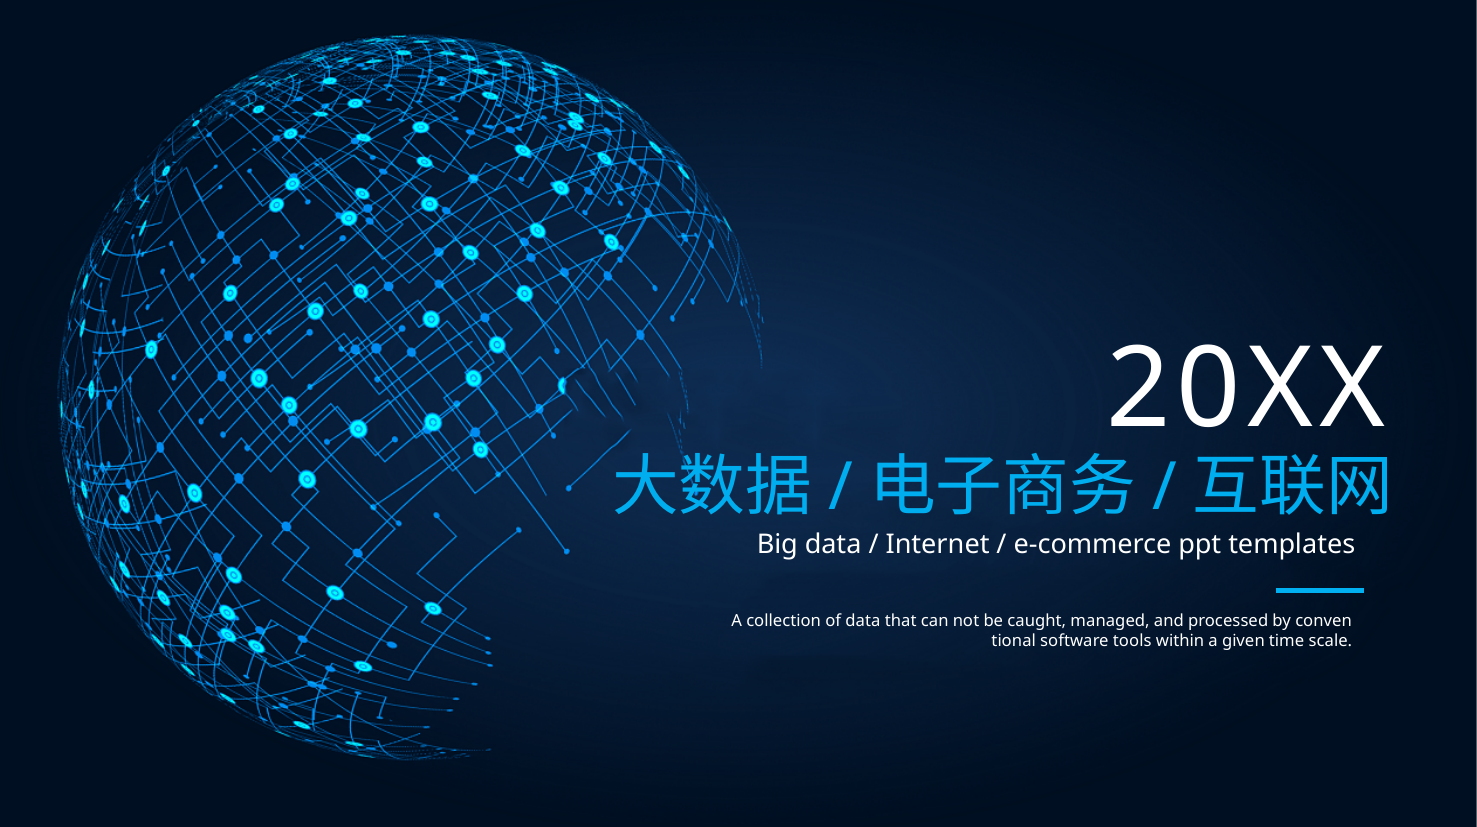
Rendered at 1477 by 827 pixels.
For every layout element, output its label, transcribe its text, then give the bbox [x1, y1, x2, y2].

text_box A collection of data that can not be caught, managed, and processed by conven tional software tools within a given time scale. [716, 602, 1368, 657]
text_box Big data / Internet / e-commerce ppt templates [742, 518, 1371, 567]
picture [0, 0, 1477, 827]
text_box 20XX [1091, 307, 1401, 435]
text_box 大数据/电子商务/互联网 [597, 435, 1408, 531]
